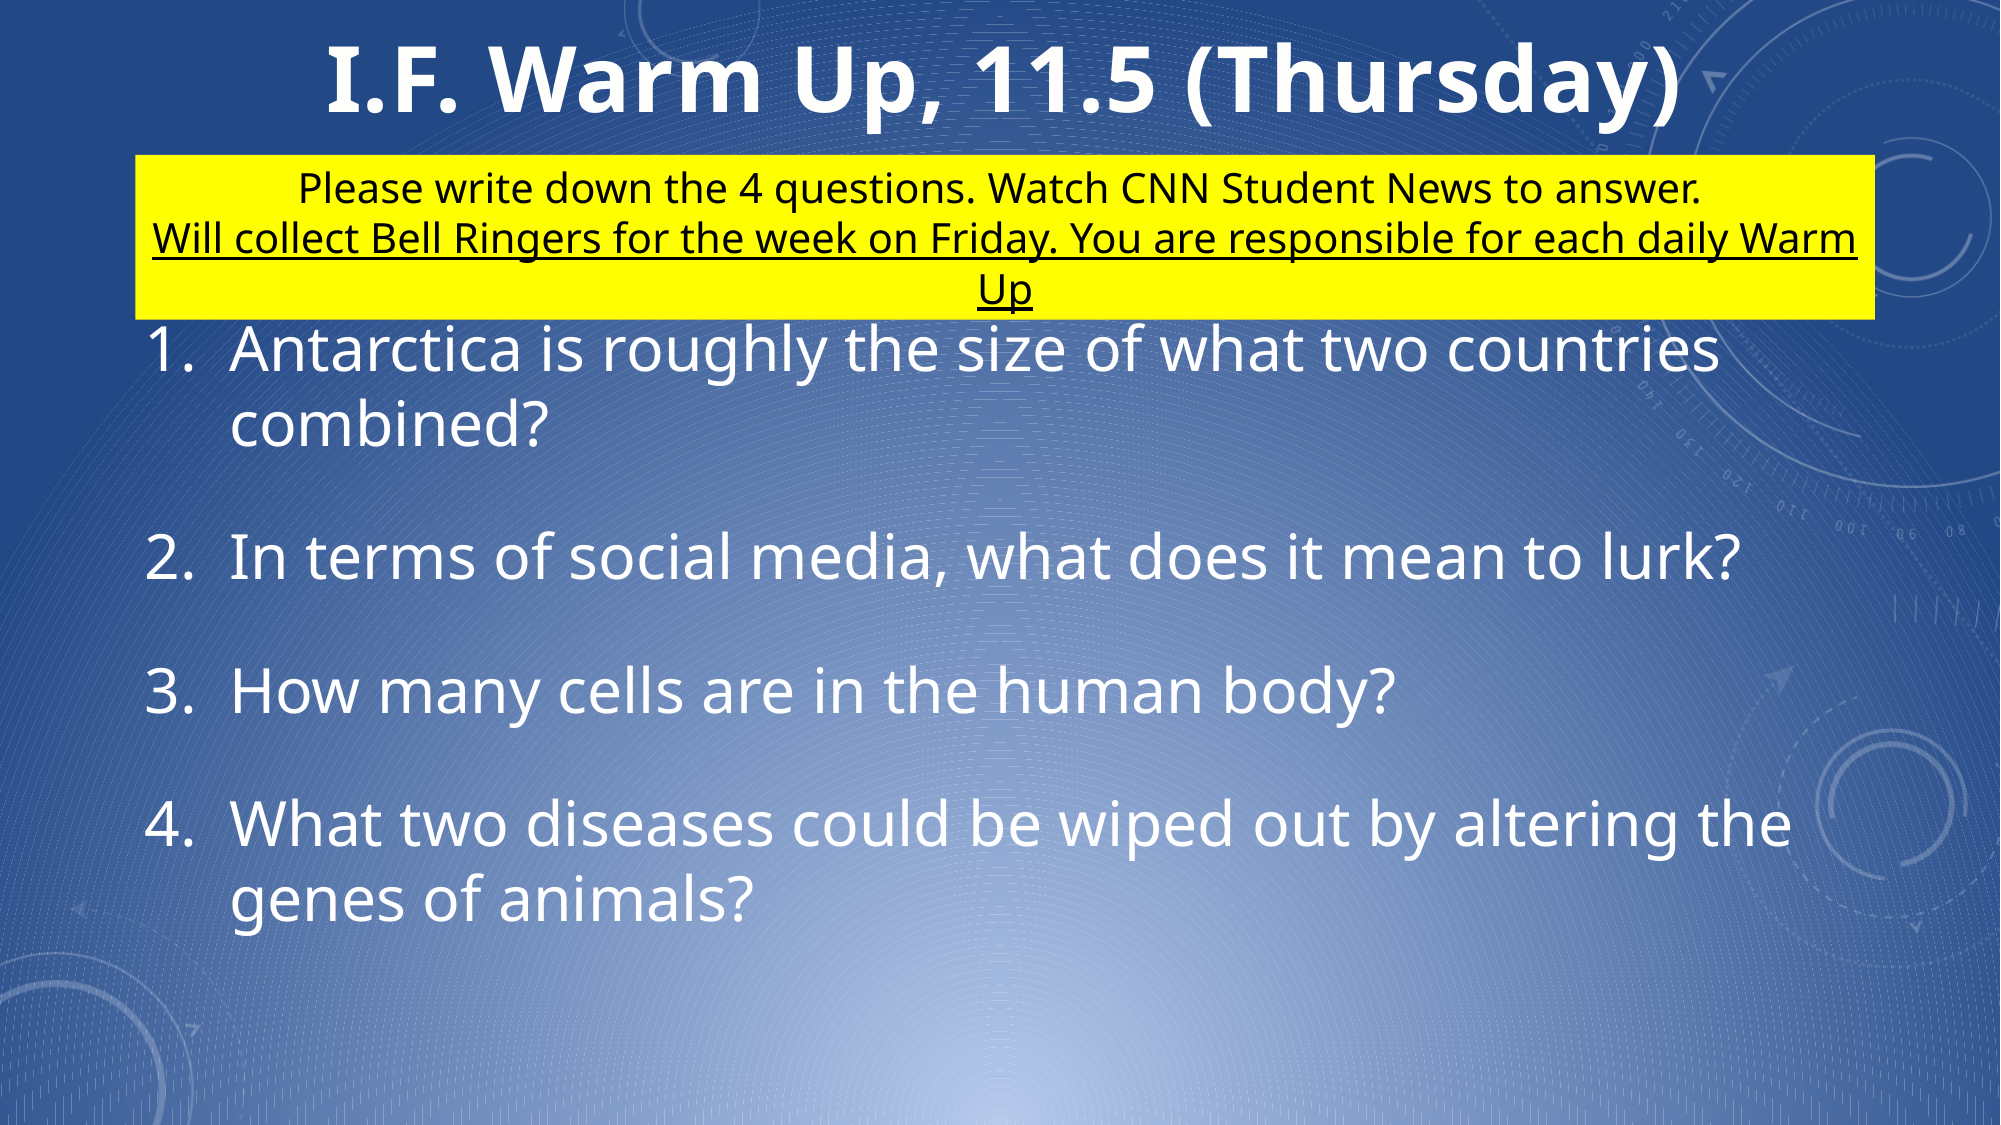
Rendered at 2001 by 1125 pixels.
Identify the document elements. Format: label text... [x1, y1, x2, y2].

text_box Please write down the 4 questions. Watch CNN Student News to answer. Will collect Bell Ringers for the week on Friday. You are responsible for each daily Warm Up [135, 154, 1875, 301]
text_box I.F. Warm Up, 11.5 (Thursday) [135, 13, 1875, 139]
picture [0, 0, 2000, 1125]
text_box Antarctica is roughly the size of what two countries combined? In terms of social media, what does it mean to lurk? How many cells are in the human body? What two diseases could be wiped out by altering the genes of animals? [67, 301, 1943, 1125]
